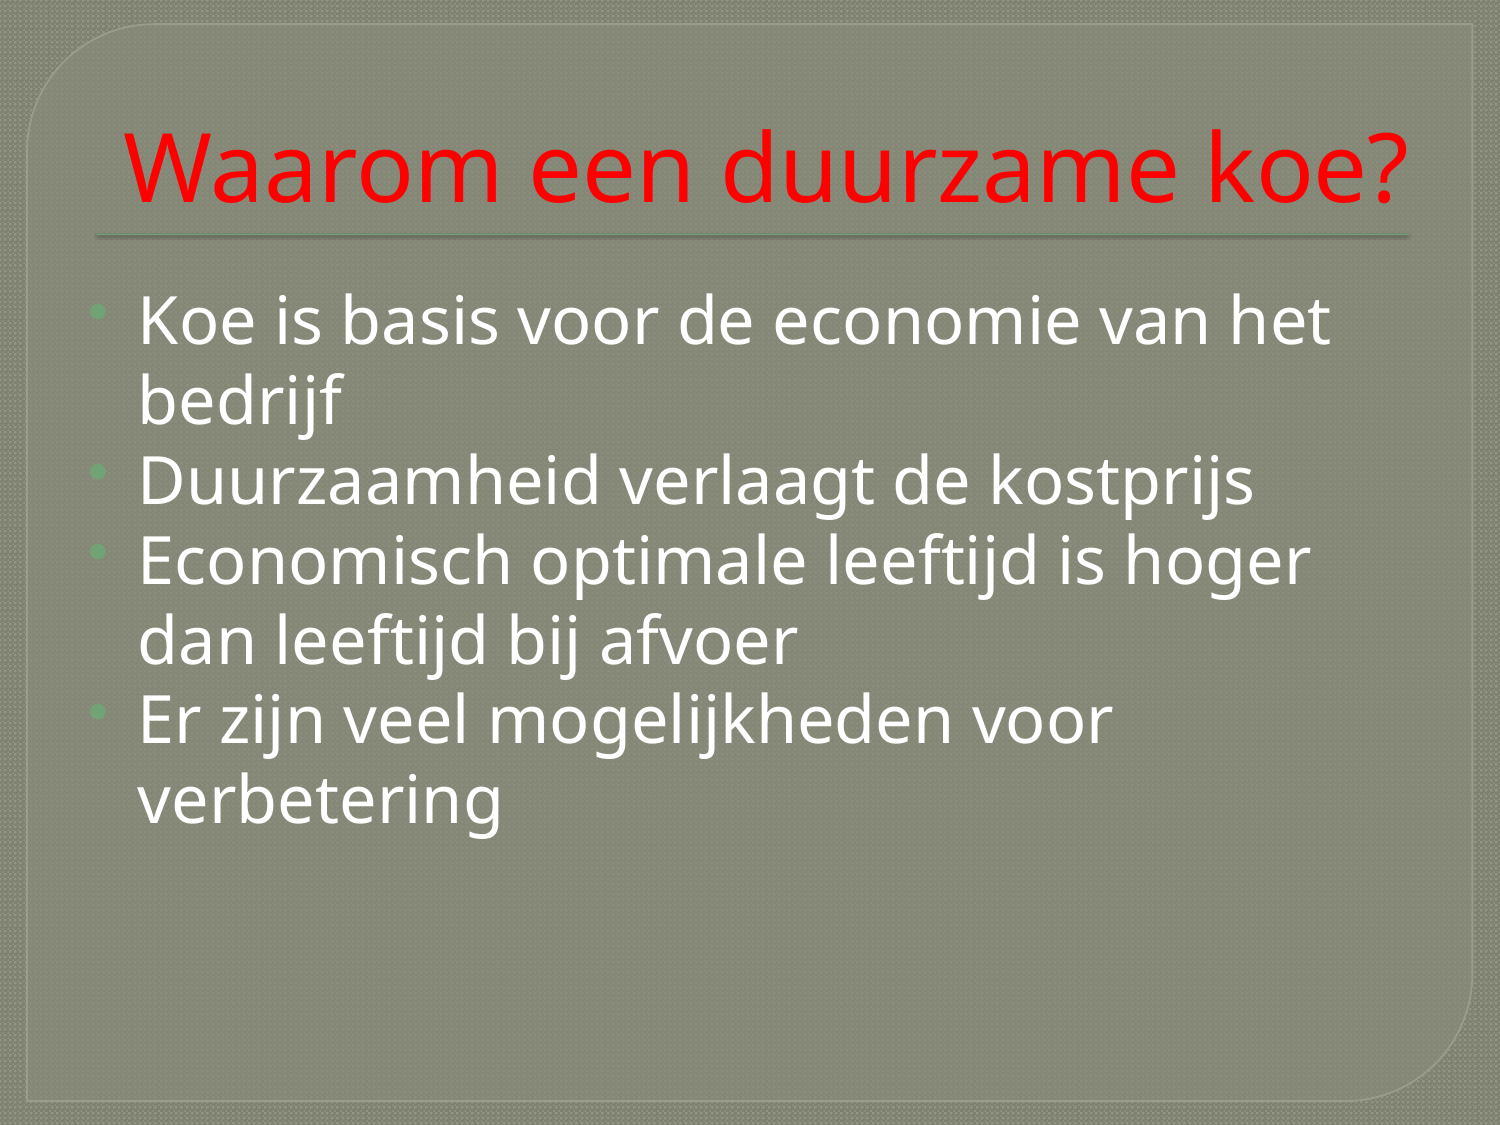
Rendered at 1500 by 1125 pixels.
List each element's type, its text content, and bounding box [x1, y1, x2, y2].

title Waarom een duurzame koe? [75, 41, 1425, 230]
list Koe is basis voor de economie van het bedrijf Duurzaamheid verlaagt de kostprijs Economisch optimale leeftijd is hoger dan leeftijd bij afvoer Er zijn veel mogelijkheden voor verbetering [74, 269, 1426, 1013]
